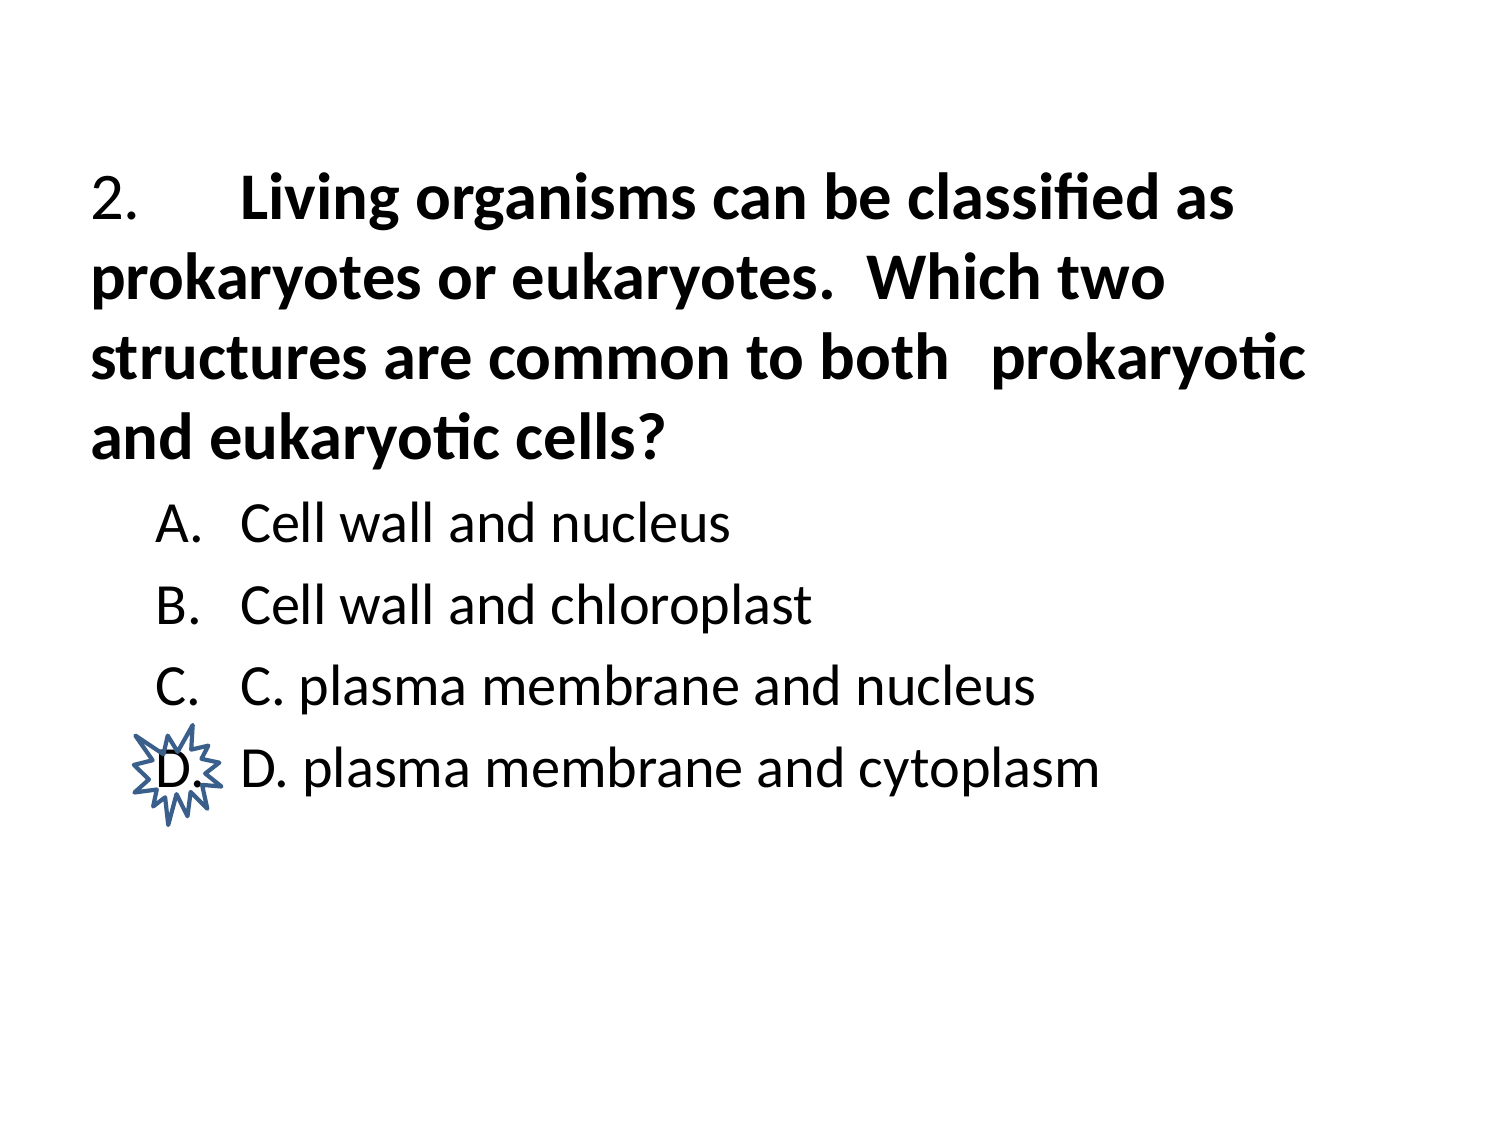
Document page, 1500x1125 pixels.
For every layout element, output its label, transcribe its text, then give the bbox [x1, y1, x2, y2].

list 2. Living organisms can be classified as prokaryotes or eukaryotes. Which two structures are common to both prokaryotic and eukaryotic cells? Cell wall and nucleus Cell wall and chloroplast C. plasma membrane and nucleus D. plasma membrane and cytoplasm [75, 145, 1425, 888]
text_box [131, 723, 224, 828]
